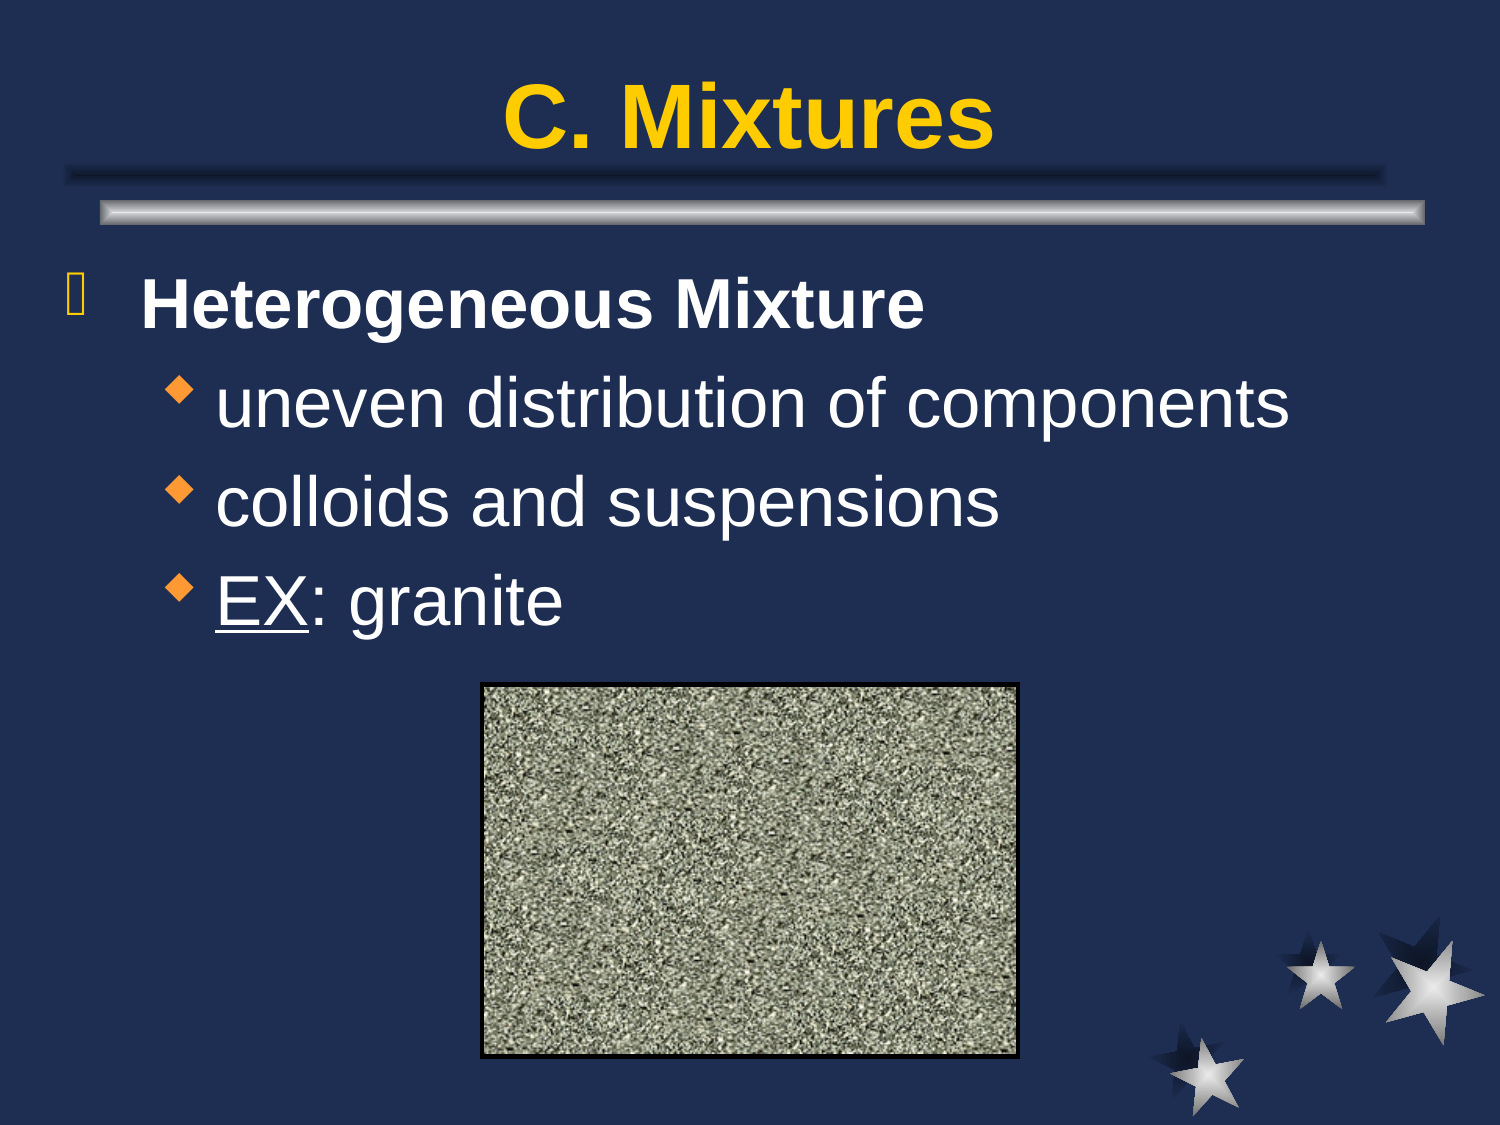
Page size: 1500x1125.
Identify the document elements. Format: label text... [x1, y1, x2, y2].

list Heterogeneous Mixture uneven distribution of components colloids and suspensions EX: granite [49, 249, 1451, 1076]
picture [484, 686, 1016, 1055]
title C. Mixtures [112, 37, 1388, 176]
